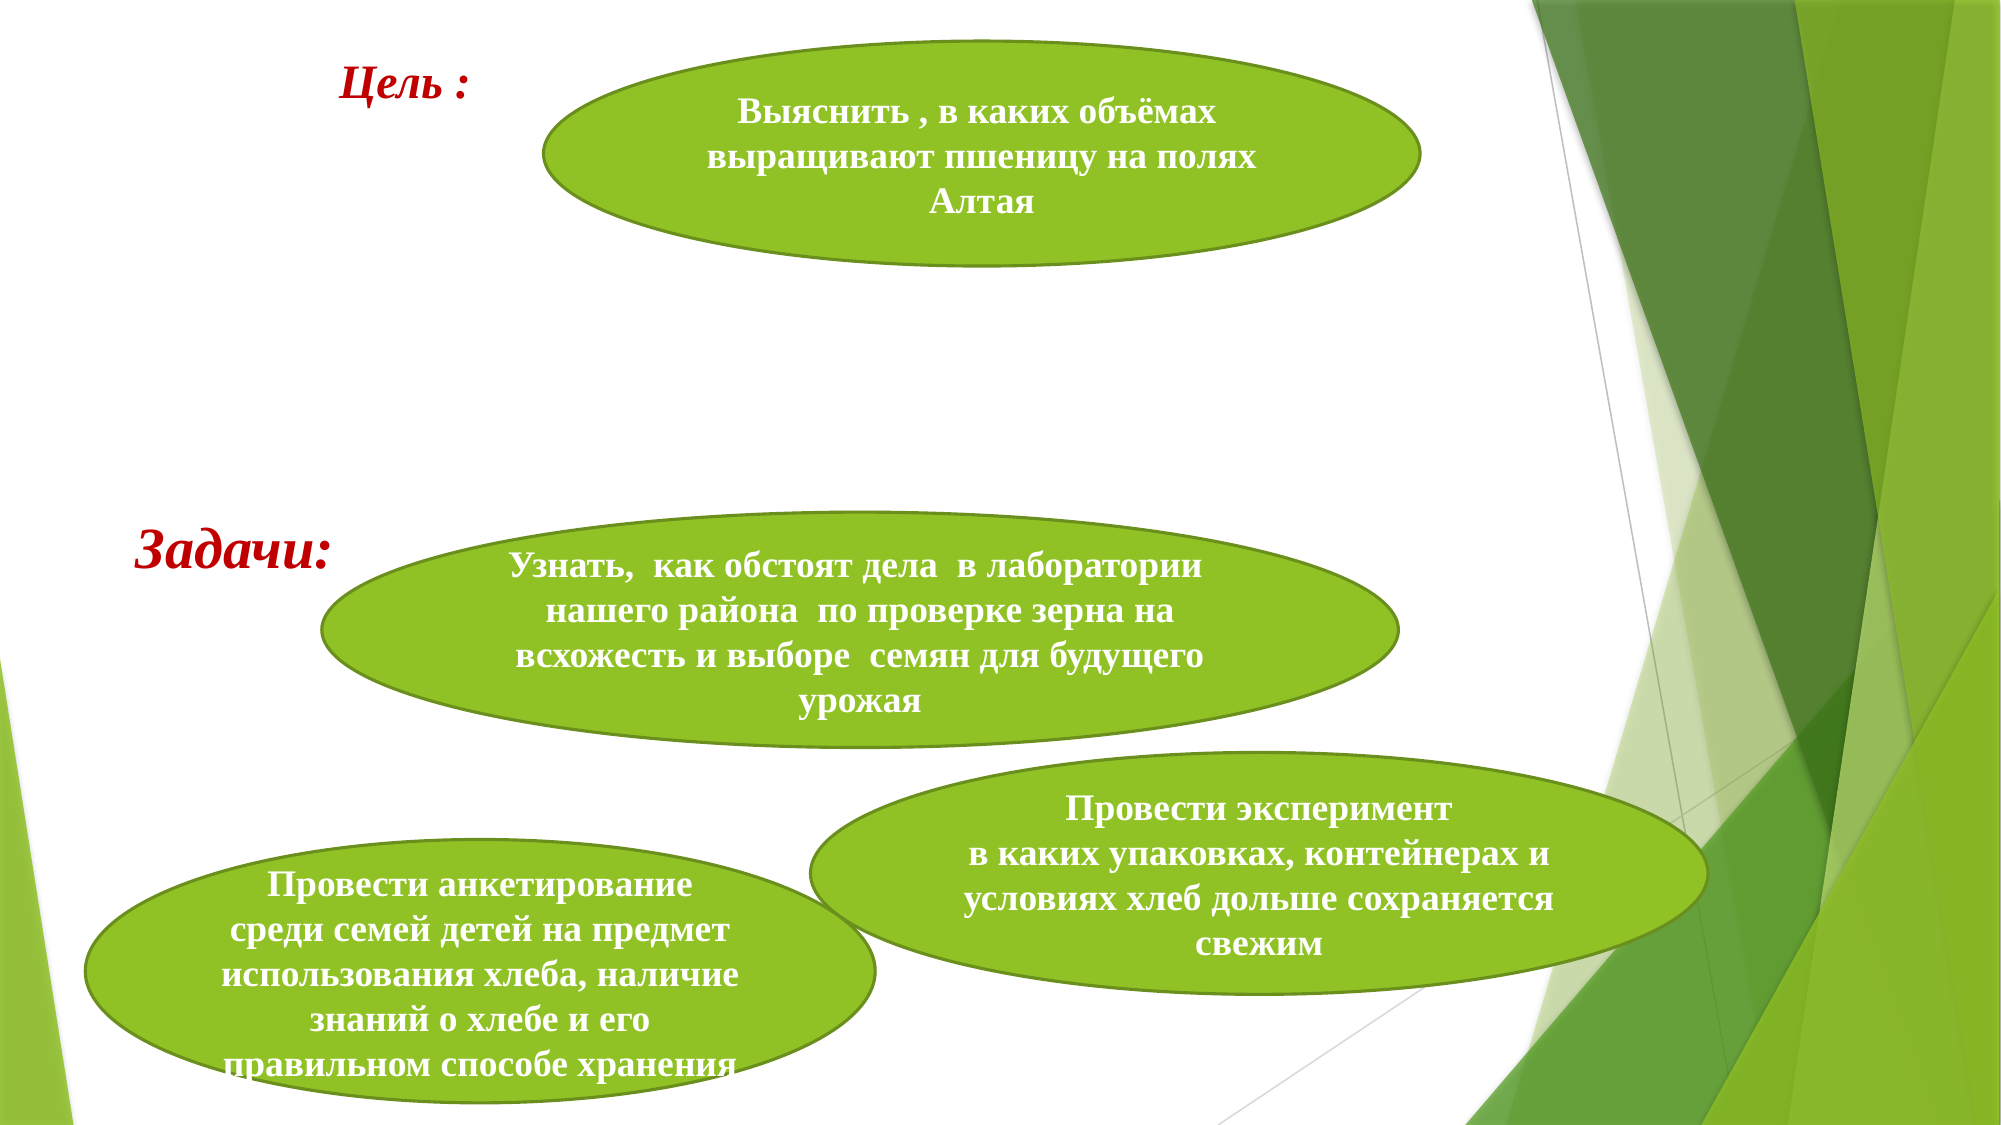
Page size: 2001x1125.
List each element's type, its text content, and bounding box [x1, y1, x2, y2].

text_box Выяснить , в каких объёмах выращивают пшеницу на полях Алтая [541, 39, 1422, 268]
text_box Провести анкетирование среди семей детей на предмет использования хлеба, наличие знаний о хлебе и его правильном способе хранения [83, 837, 877, 1105]
title Цель : [159, 43, 651, 117]
text_box Провести эксперимент в каких упаковках, контейнерах и условиях хлеб дольше сохраняется свежим [808, 750, 1710, 996]
text_box Узнать, как обстоят дела в лаборатории нашего района по проверке зерна на всхожесть и выборе семян для будущего урожая [320, 510, 1400, 750]
text_box Задачи: [120, 503, 363, 588]
